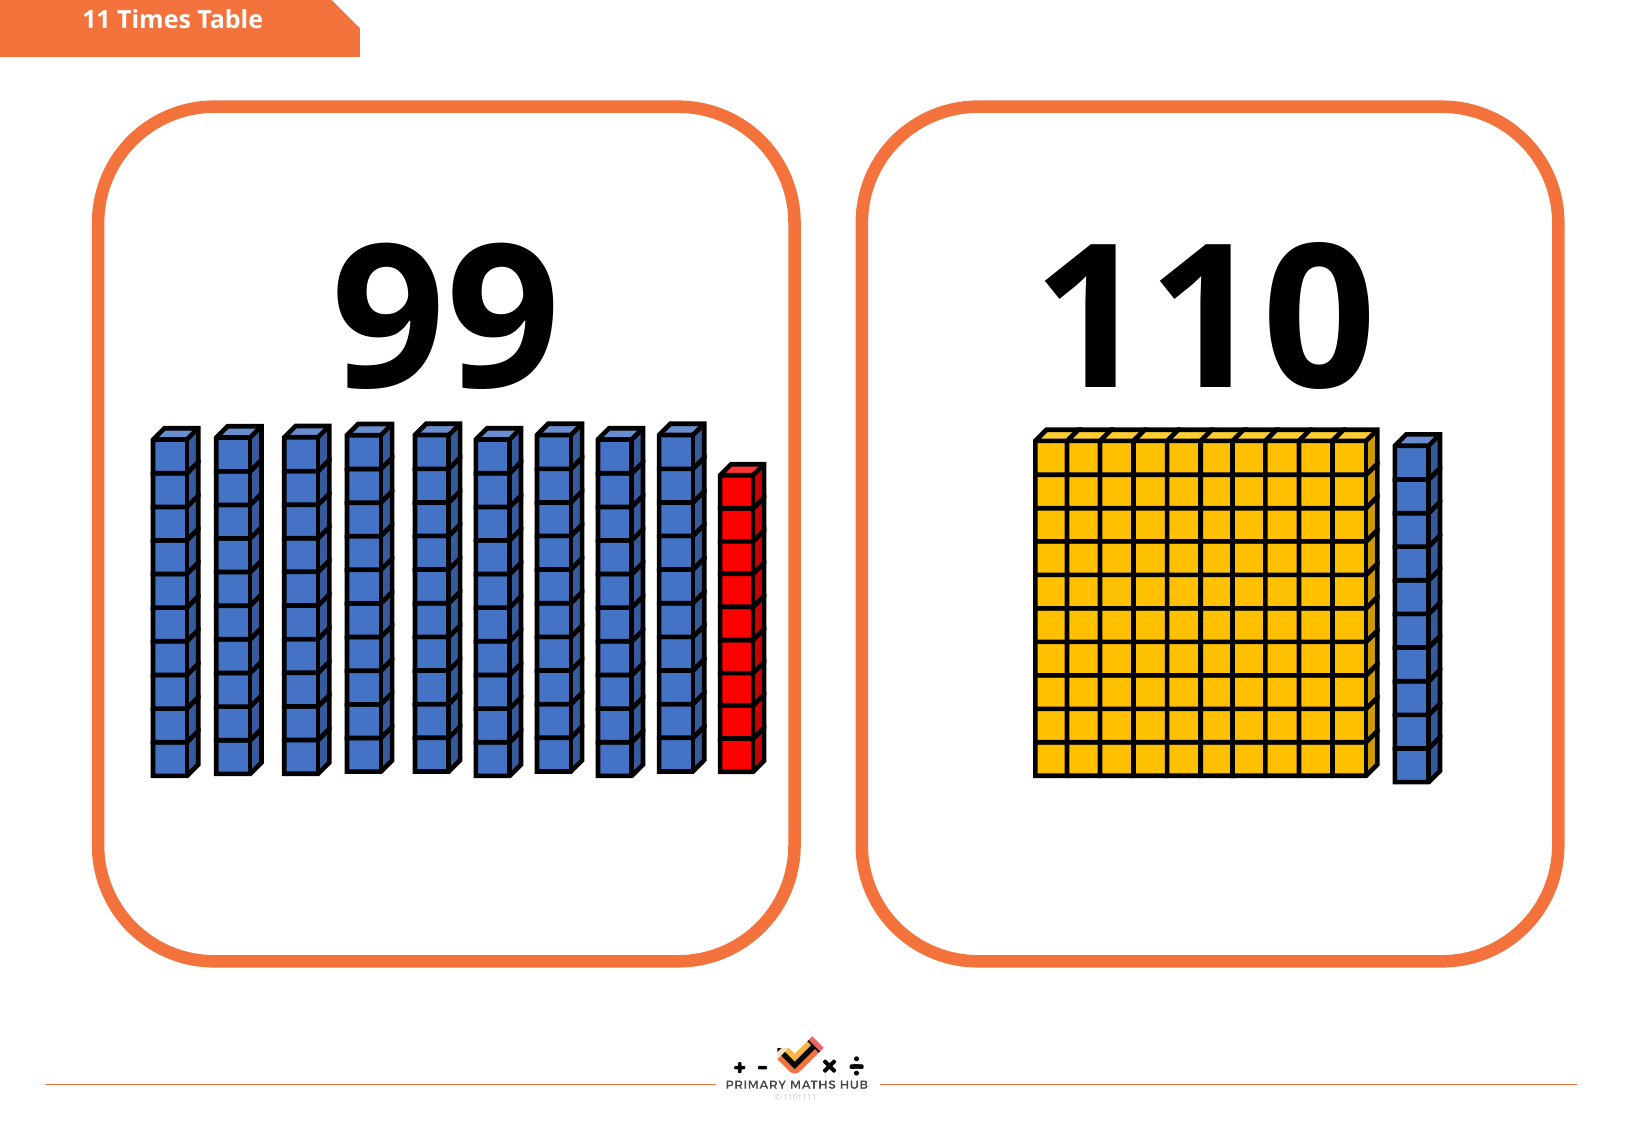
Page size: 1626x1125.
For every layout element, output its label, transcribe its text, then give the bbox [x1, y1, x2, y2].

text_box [284, 425, 330, 774]
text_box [537, 423, 583, 772]
text_box 110 [857, 179, 1554, 435]
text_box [216, 426, 262, 774]
text_box 11 Times Table [0, 0, 361, 58]
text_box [153, 428, 199, 776]
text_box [414, 423, 461, 772]
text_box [475, 428, 521, 776]
text_box 99 [98, 179, 795, 435]
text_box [597, 428, 644, 776]
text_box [1394, 434, 1440, 783]
text_box [96, 207, 796, 963]
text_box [659, 423, 705, 772]
picture [722, 1034, 872, 1094]
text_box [346, 423, 393, 772]
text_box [1035, 429, 1378, 776]
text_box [720, 464, 765, 772]
text_box © 1101111 [720, 1084, 870, 1110]
text_box [860, 187, 1560, 963]
text_box [105, 105, 788, 179]
text_box [869, 105, 1551, 179]
